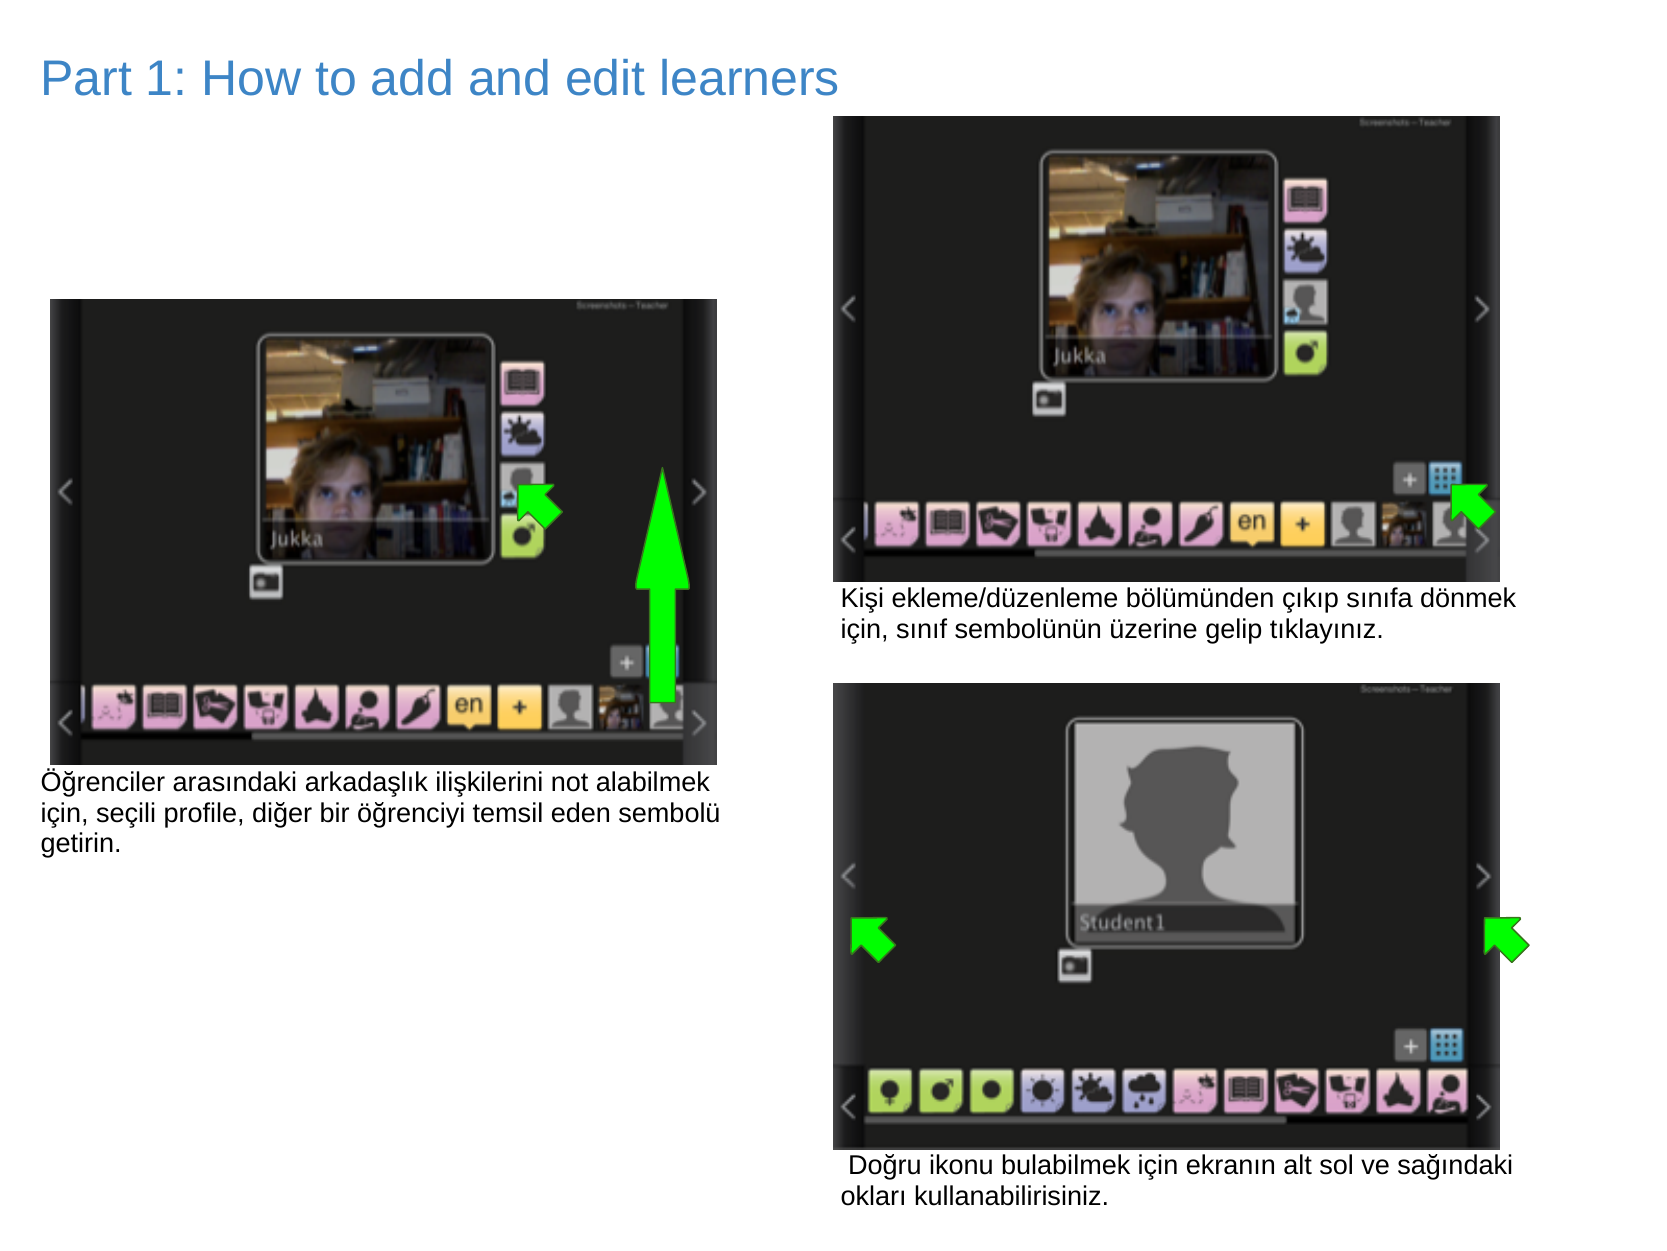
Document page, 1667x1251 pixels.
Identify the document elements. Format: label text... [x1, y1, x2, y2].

title Part 1: How to add and edit learners [40, 49, 983, 125]
picture [833, 116, 1501, 582]
text_box Doğru ikonu bulabilmek için ekranın alt sol ve sağındaki okları kullanabilirisiniz. [840, 1149, 1546, 1212]
picture [49, 299, 717, 765]
text_box [1505, 917, 1529, 963]
picture [833, 683, 1501, 1151]
list Öğrenciler arasındaki arkadaşlık ilişkilerini not alabilmek için, seçili profile, diğer bir öğrenciyi temsil eden sembolü getirin. [40, 766, 751, 905]
text_box Kişi ekleme/düzenleme bölümünden çıkıp sınıfa dönmek için, sınıf sembolünün üzerine gelip tıklayınız. [840, 583, 1551, 646]
